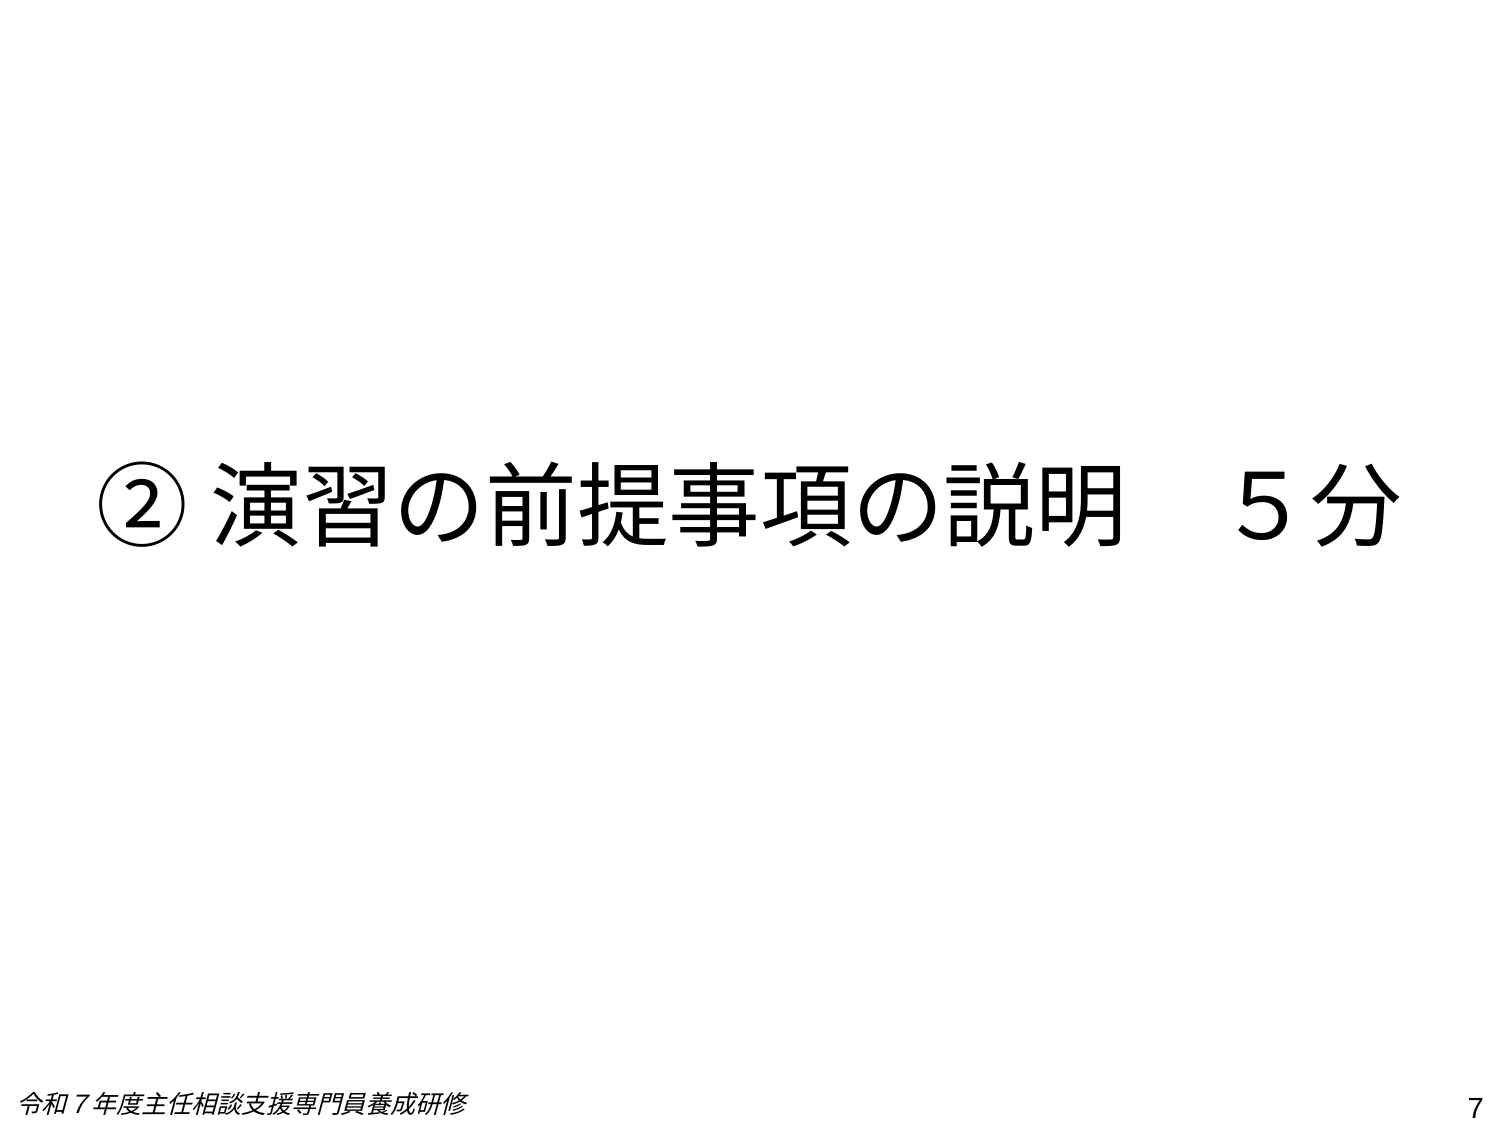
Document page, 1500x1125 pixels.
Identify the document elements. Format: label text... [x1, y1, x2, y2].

slide_number 7 [1148, 1081, 1499, 1125]
footer 令和７年度主任相談支援専門員養成研修 [1, 1080, 547, 1125]
title ②演習の前提事項の説明 ５分 [75, 408, 1425, 597]
